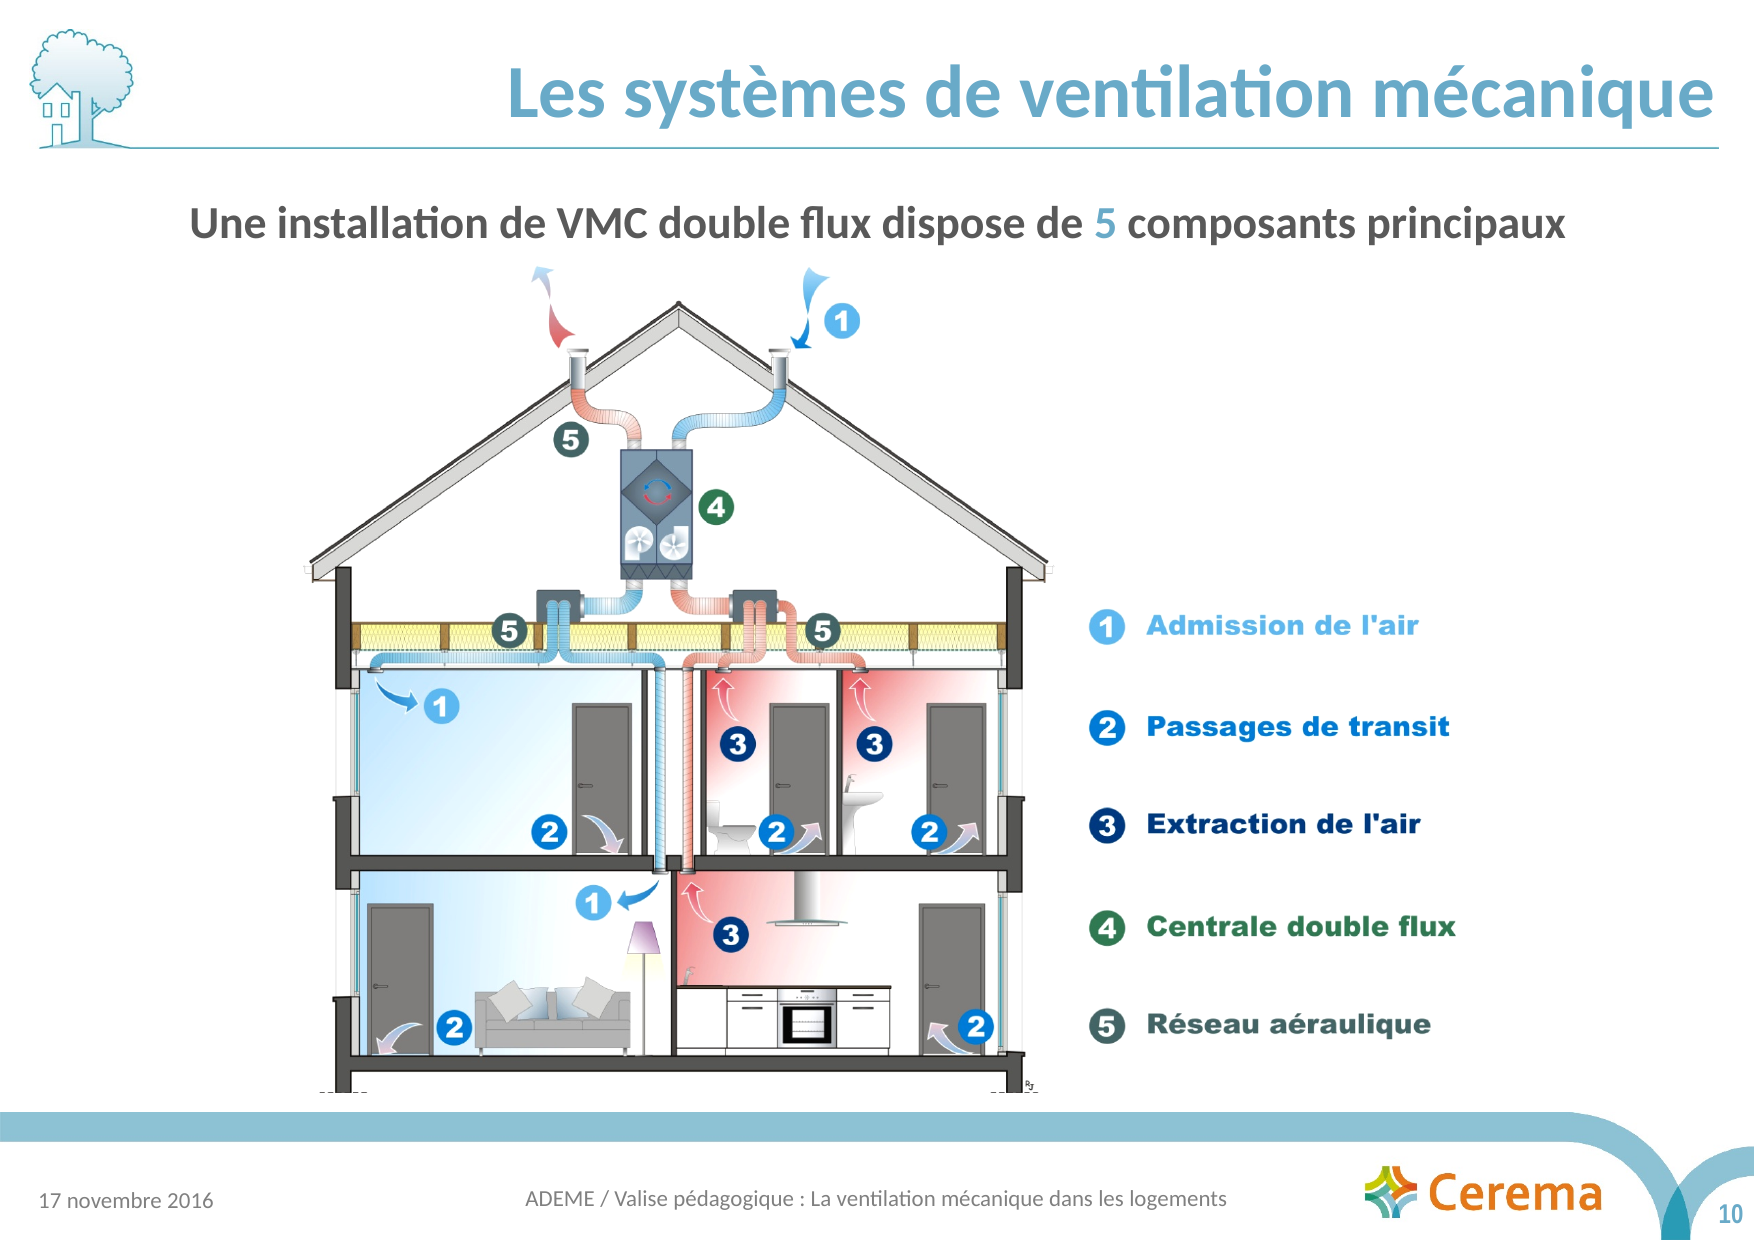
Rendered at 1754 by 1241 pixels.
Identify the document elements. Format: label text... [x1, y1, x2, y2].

text_box Une installation de VMC double flux dispose de 5 composants principaux [144, 183, 1622, 255]
text_box Les systèmes de ventilation mécanique [265, 35, 1731, 136]
picture [303, 265, 1456, 1093]
picture [29, 29, 1719, 149]
picture [0, 1112, 1754, 1240]
